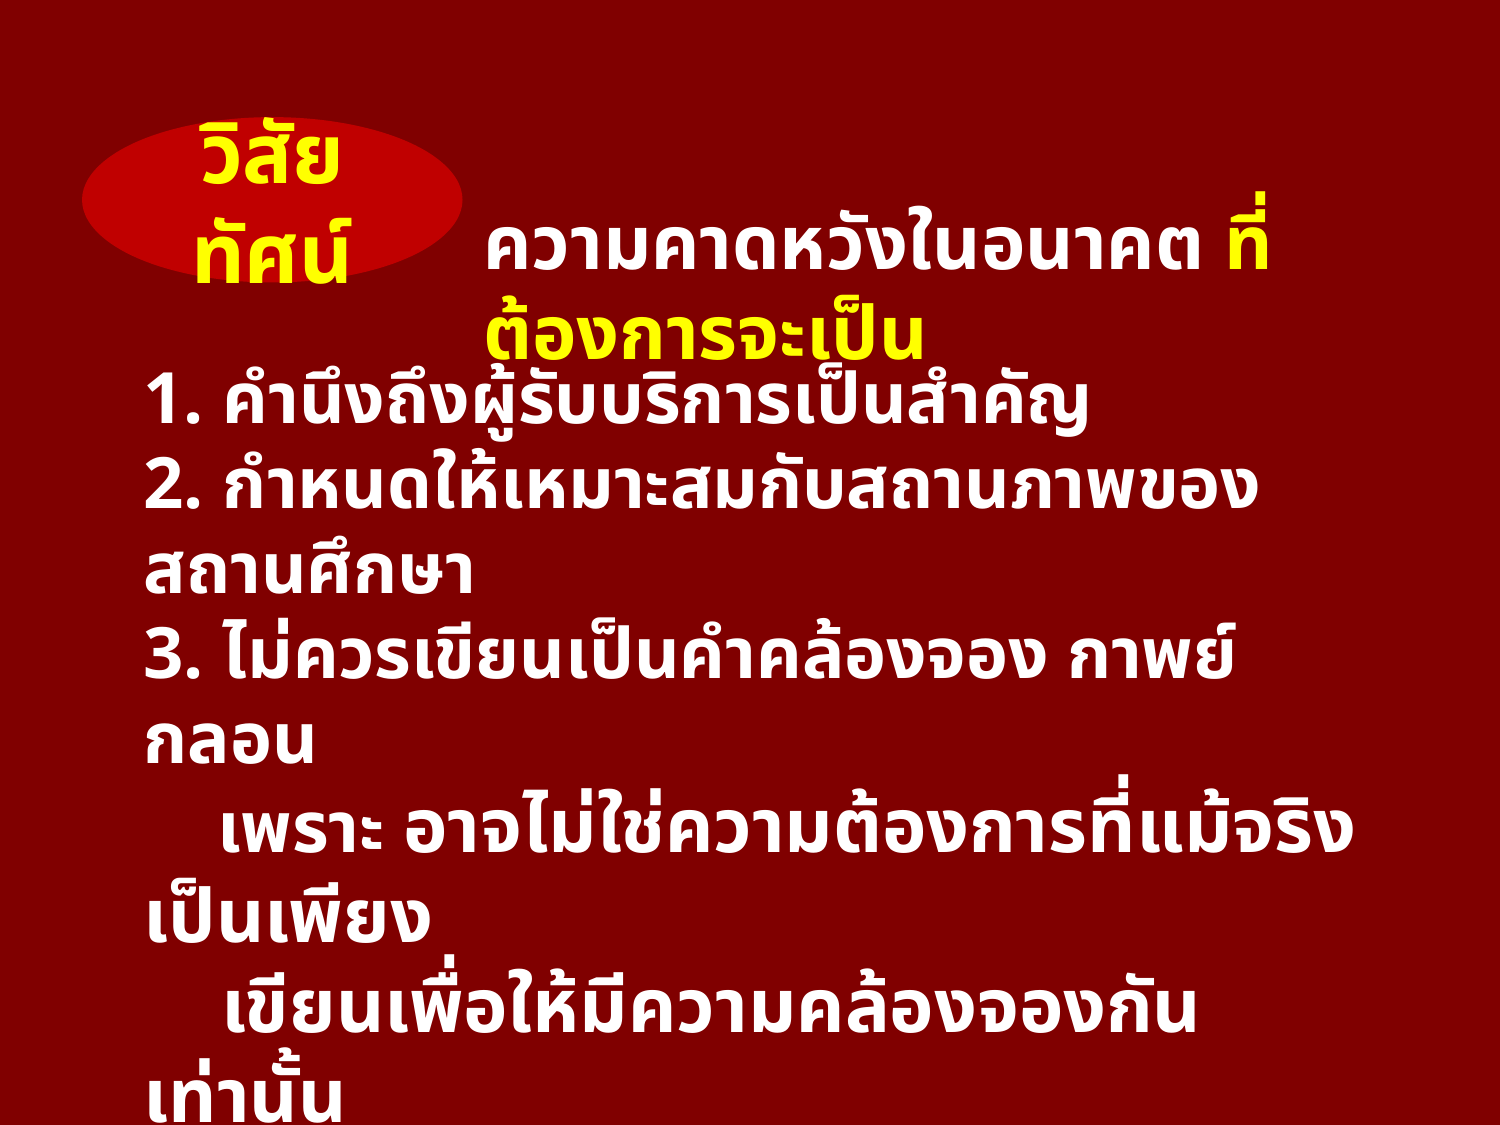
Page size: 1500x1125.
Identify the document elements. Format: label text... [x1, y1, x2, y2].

text_box 1. คำนึงถึงผู้รับบริการเป็นสำคัญ 2. กำหนดให้เหมาะสมกับสถานภาพของสถานศึกษา 3. ไม่ควรเขียนเป็นคำคล้องจอง กาพย์ กลอน เพราะ อาจไม่ใช่ความต้องการที่แม้จริง เป็นเพียง เขียนเพื่อให้มีความคล้องจองกันเท่านั้น 4. สอดคล้องกับนโยบายสถานศึกษาและเป้าประสงค์หลัก [128, 345, 1418, 1125]
text_box วิสัยทัศน์ [79, 115, 465, 285]
text_box ความคาดหวังในอนาคต ที่ต้องการจะเป็น [468, 187, 1442, 383]
